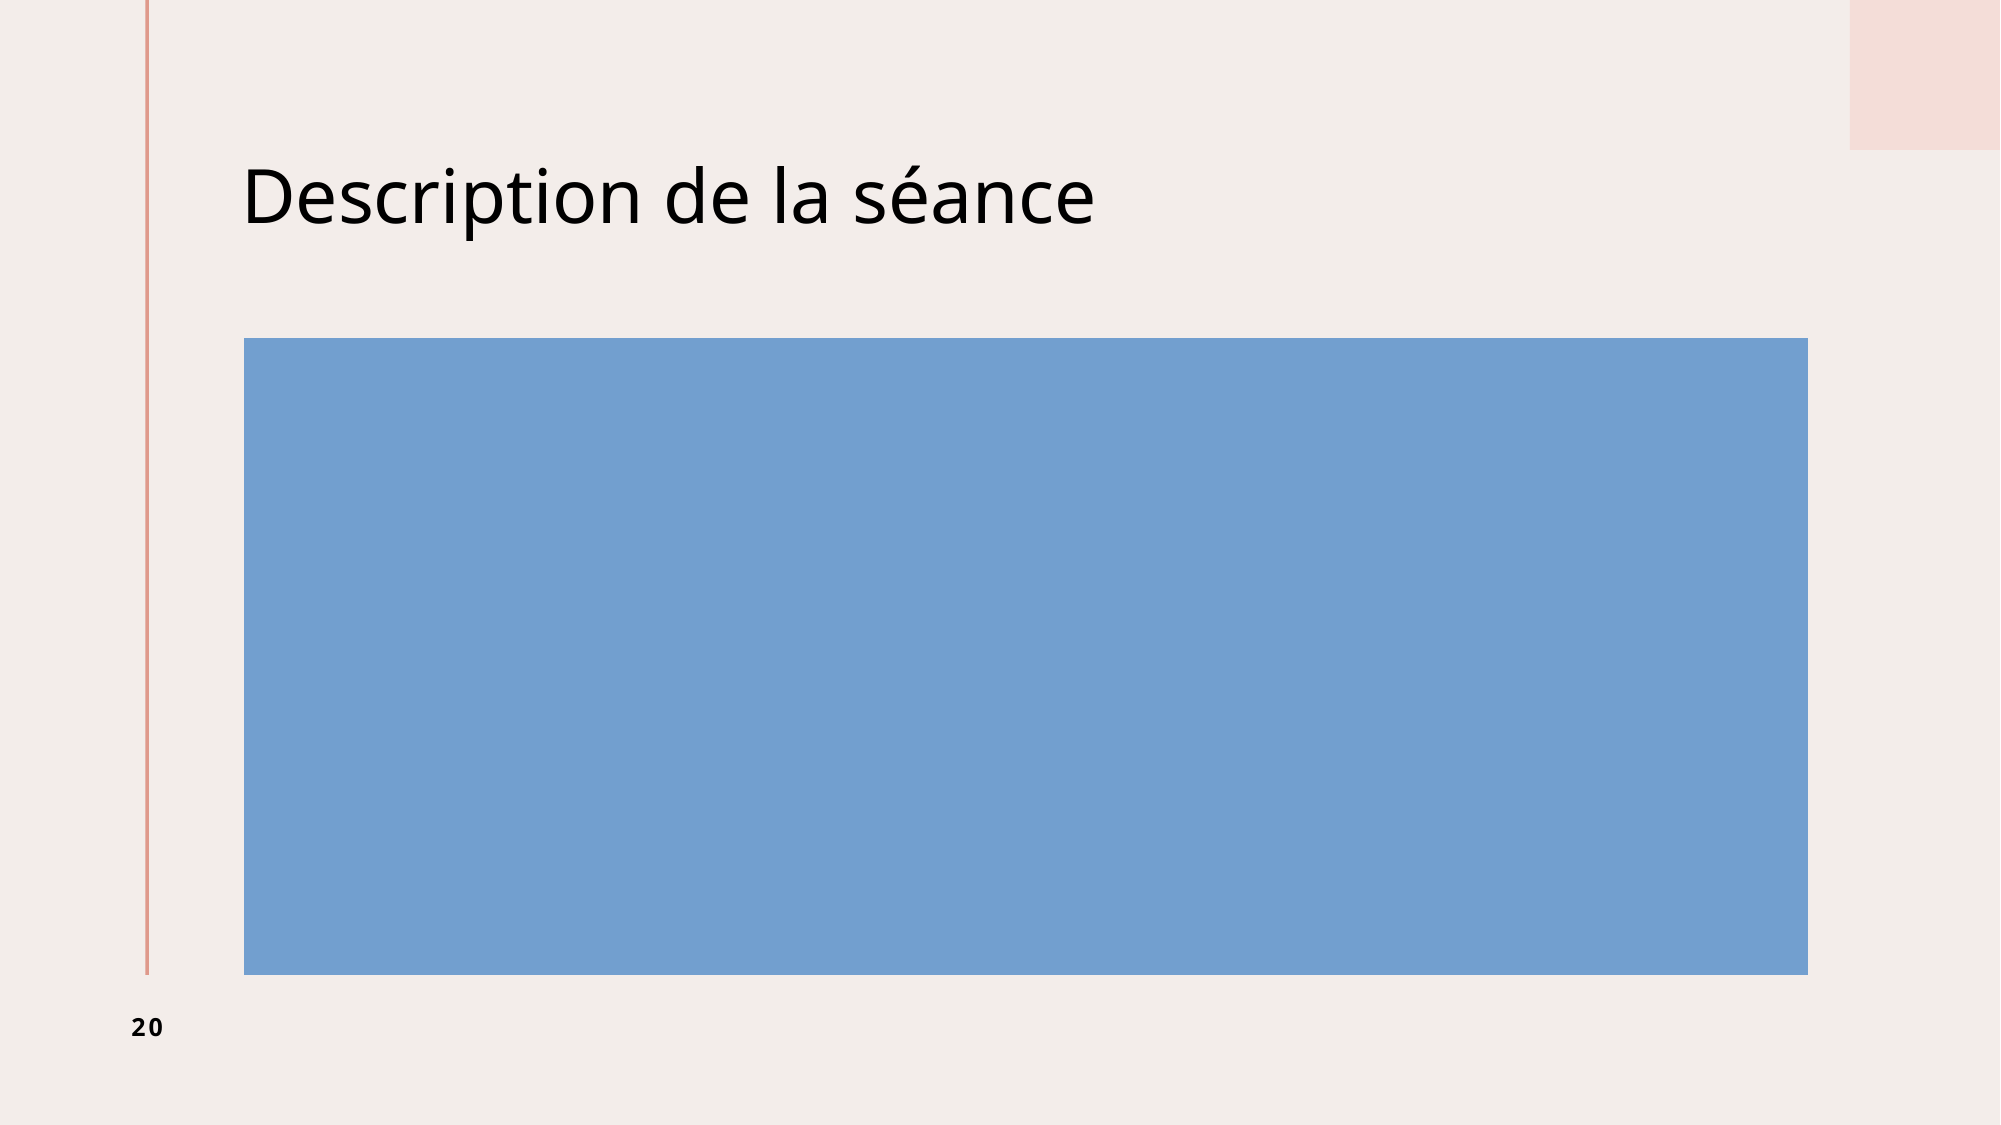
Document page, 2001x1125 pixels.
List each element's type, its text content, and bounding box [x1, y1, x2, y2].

slide_number 20 [67, 975, 227, 1082]
title Description de la séance [240, 82, 1850, 317]
